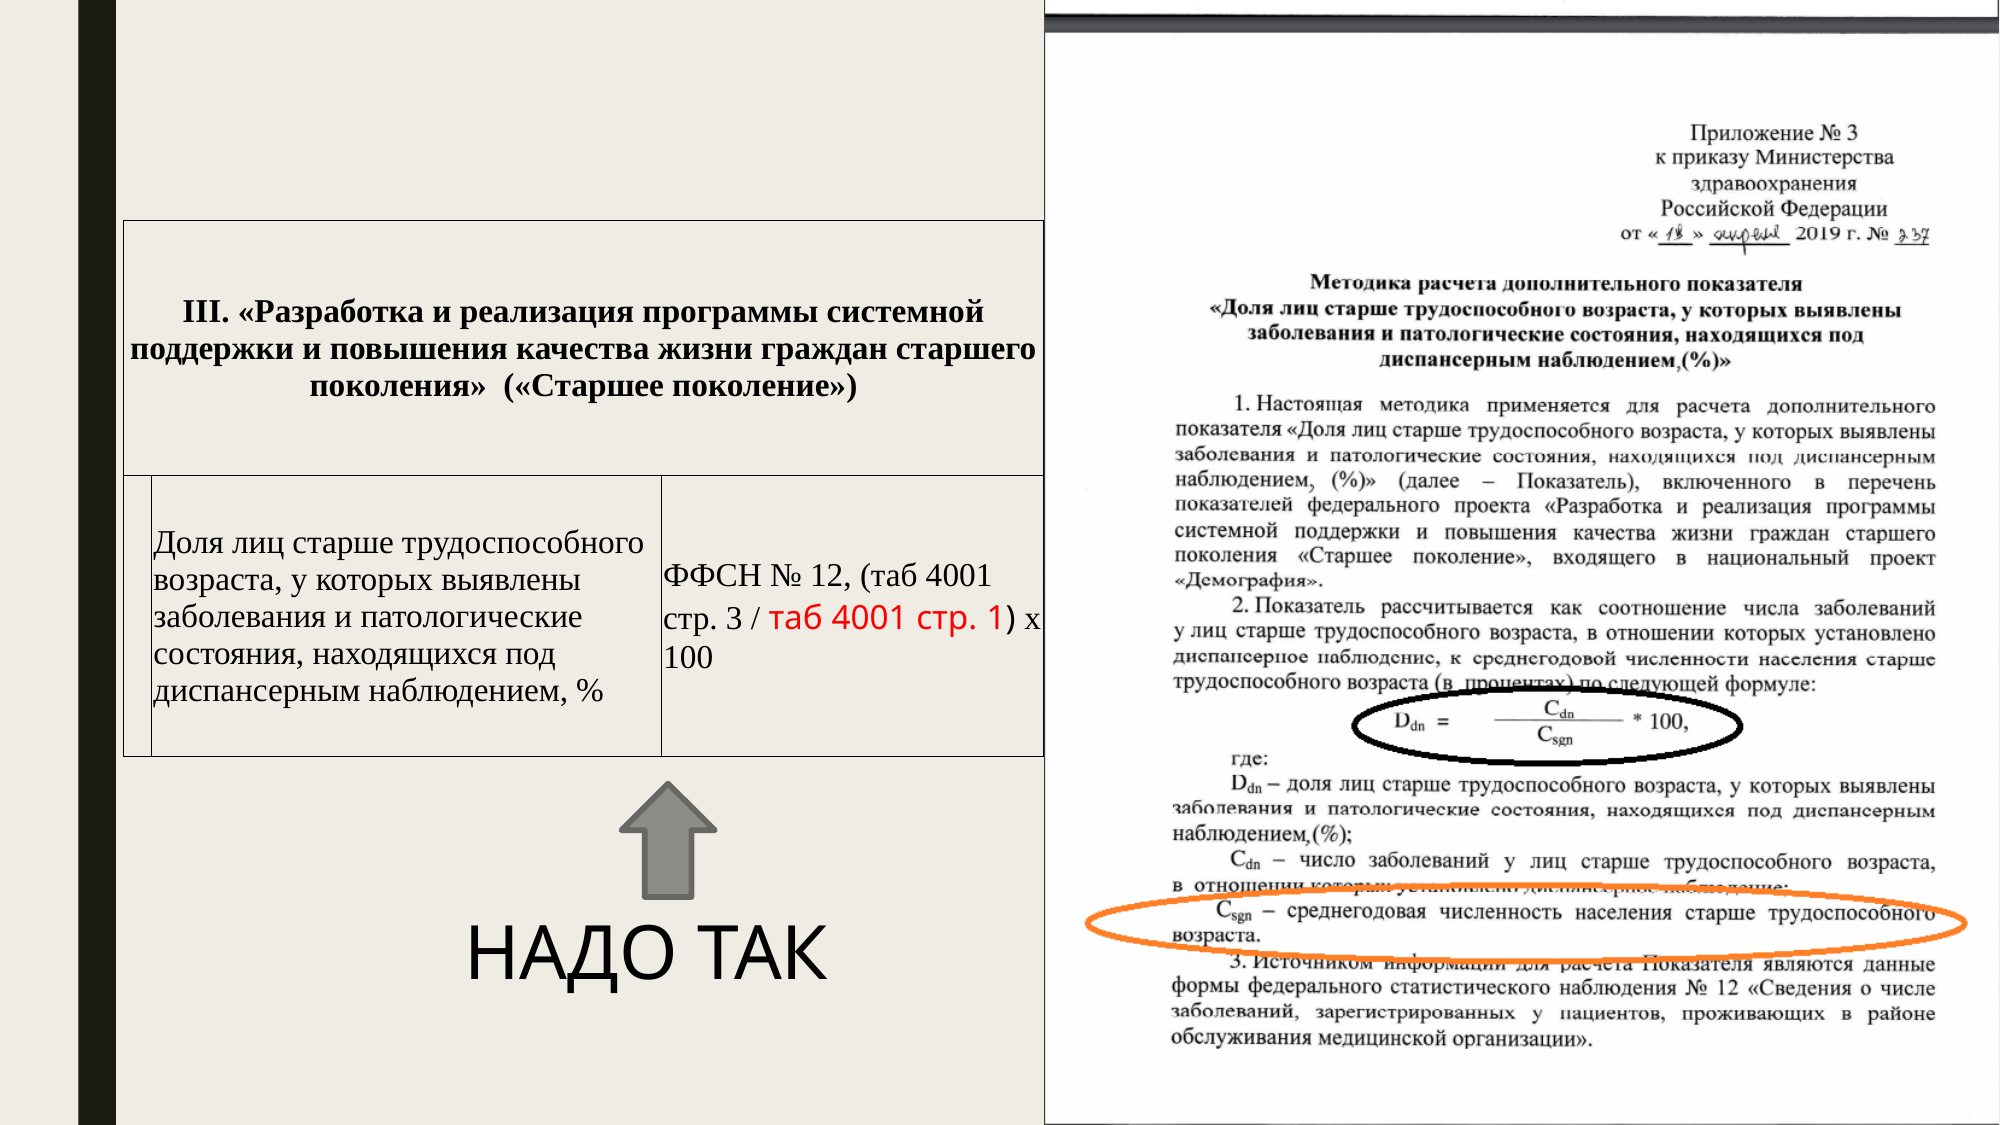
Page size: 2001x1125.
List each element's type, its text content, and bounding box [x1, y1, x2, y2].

table_cell [124, 476, 151, 756]
table_cell Доля лиц старше трудоспособного возраста, у которых выявлены заболевания и патологические состояния, находящихся под диспансерным наблюдением, % [152, 476, 661, 756]
picture [1044, 0, 1999, 1125]
text_box НАДО ТАК [449, 896, 844, 1002]
table_header III. «Разработка и реализация программы системной поддержки и повышения качества жизни граждан старшего поколения» («Старшее поколение») [124, 221, 1043, 475]
text_box [618, 780, 718, 900]
table_cell ФФСН № 12, (таб 4001 стр. 3 / таб 4001 стр. 1) х 100 [662, 476, 1043, 756]
